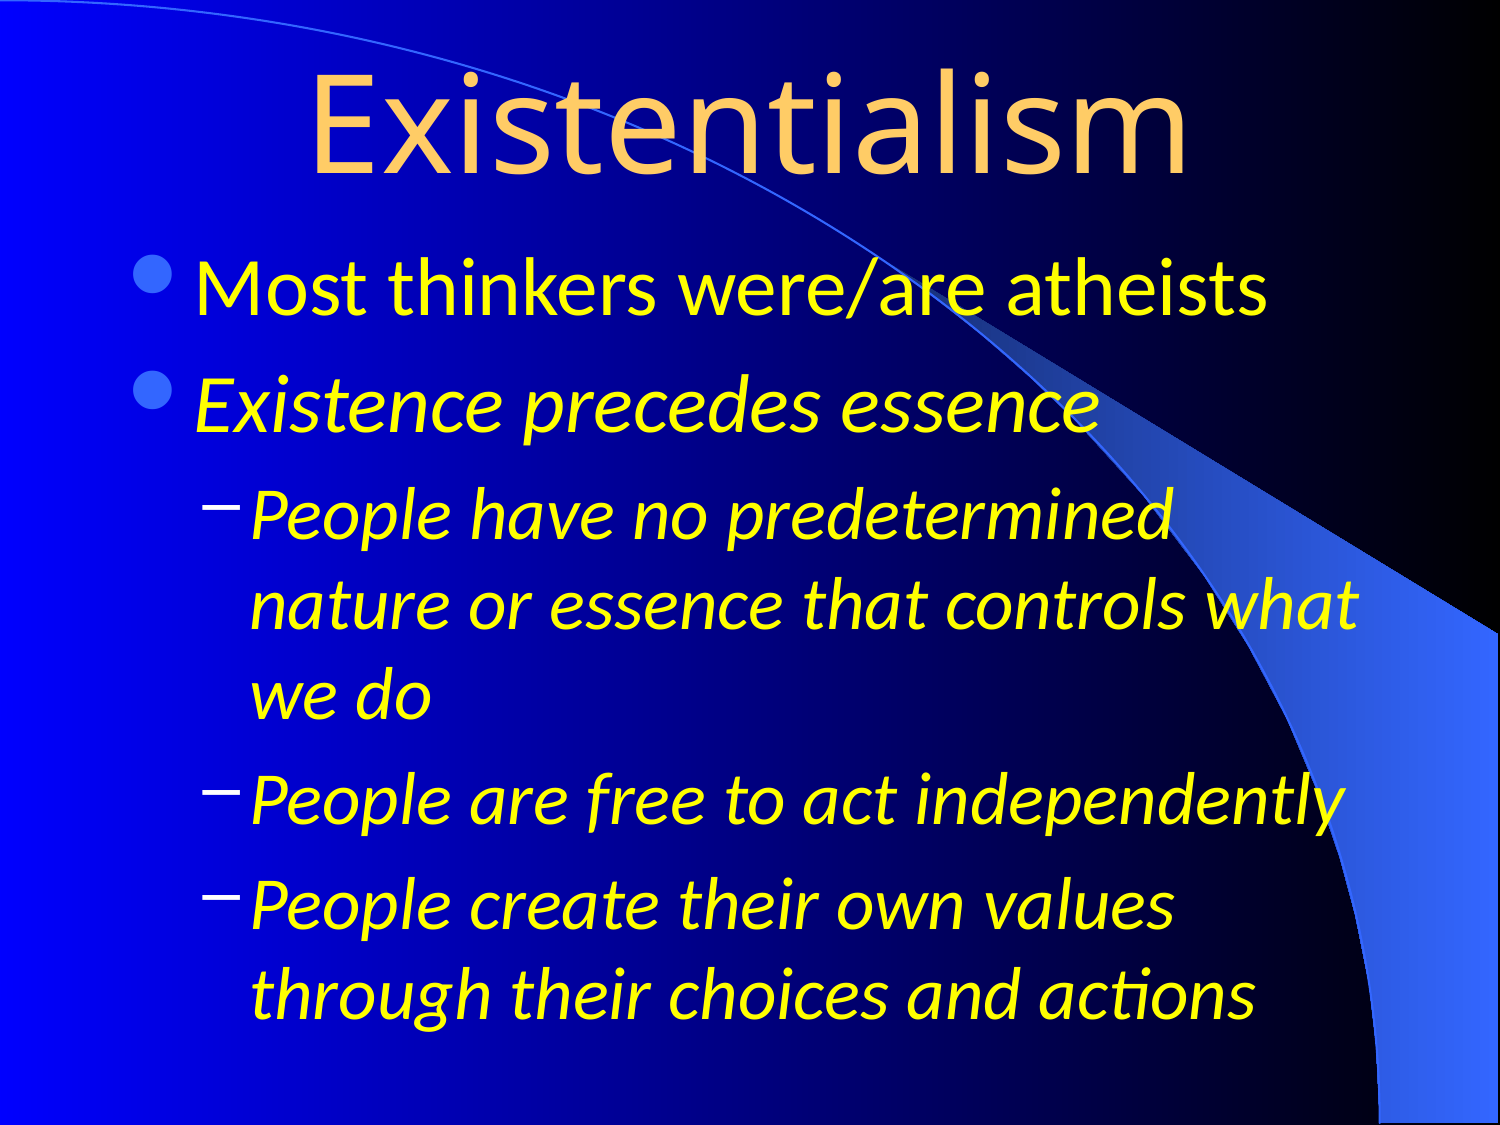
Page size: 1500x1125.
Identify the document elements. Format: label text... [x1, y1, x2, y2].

title Existentialism [112, 24, 1388, 213]
list Most thinkers were/are atheists Existence precedes essence People have no predetermined nature or essence that controls what we do People are free to act independently People create their own values through their choices and actions [112, 224, 1388, 901]
